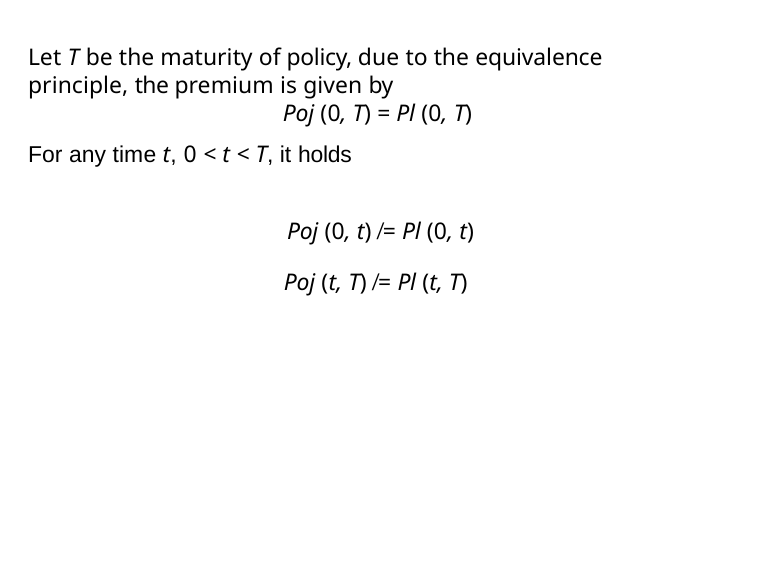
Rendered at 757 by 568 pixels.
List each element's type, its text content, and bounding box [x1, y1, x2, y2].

text_box For any time t, 0 < t < T, it holds Poj (0, t) /= Pl (0, t) Poj (t, T) /= Pl (t, T) [26, 137, 475, 296]
title Let T be the maturity of policy, due to the equivalence principle, the premium is given by Poj (0, T) = Pl (0, T) [26, 35, 703, 132]
